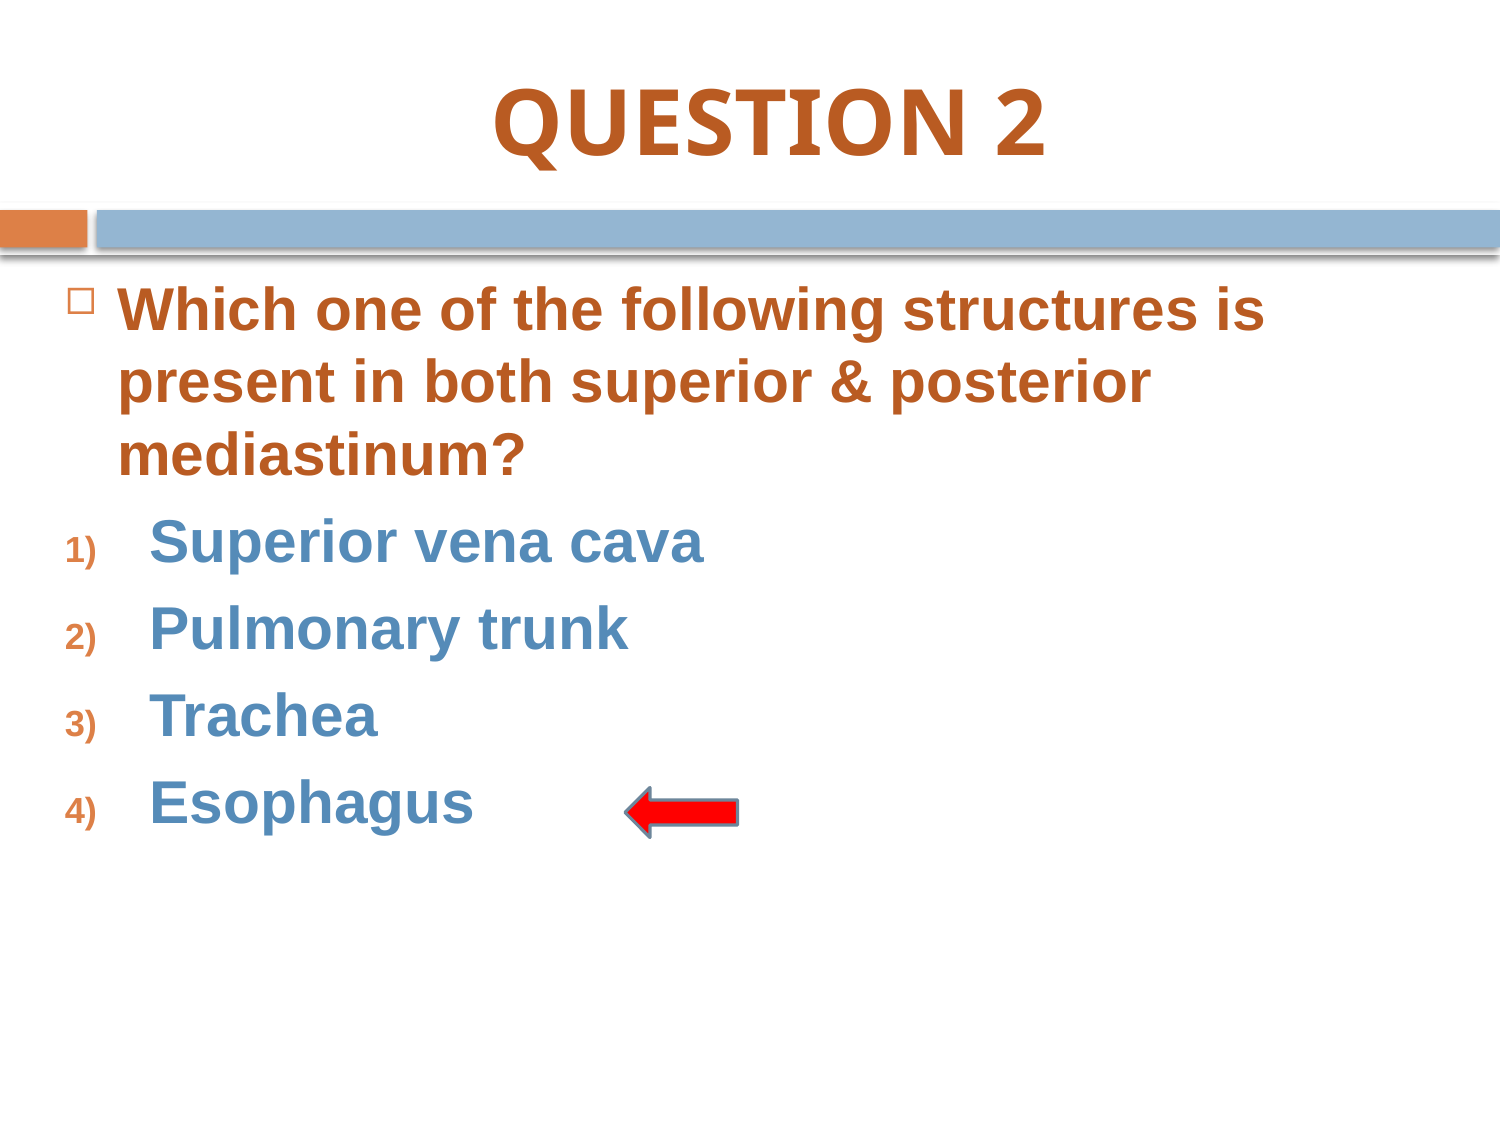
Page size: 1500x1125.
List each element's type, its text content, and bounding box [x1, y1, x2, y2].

list Which one of the following structures is present in both superior & posterior mediastinum? Superior vena cava Pulmonary trunk Trachea Esophagus [50, 262, 1463, 1088]
title QUESTION 2 [100, 37, 1438, 200]
text_box [623, 786, 740, 839]
